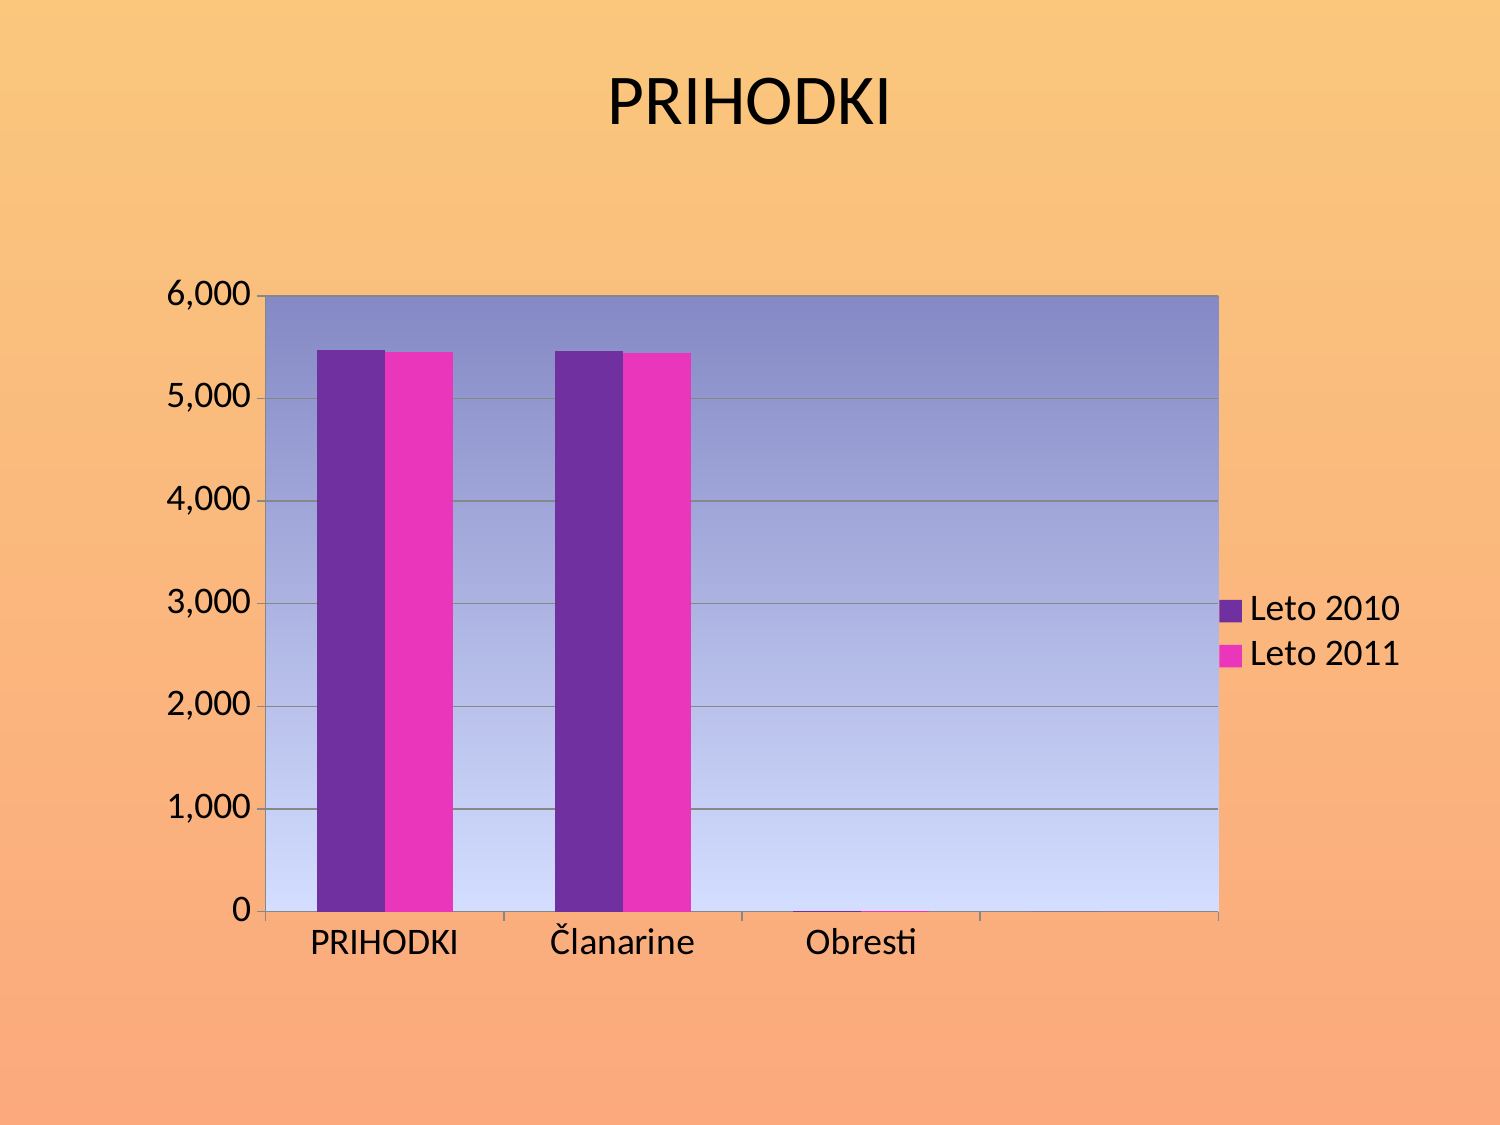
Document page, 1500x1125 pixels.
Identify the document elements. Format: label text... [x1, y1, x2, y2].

chart [74, 262, 1426, 1006]
title PRIHODKI [75, 45, 1425, 233]
